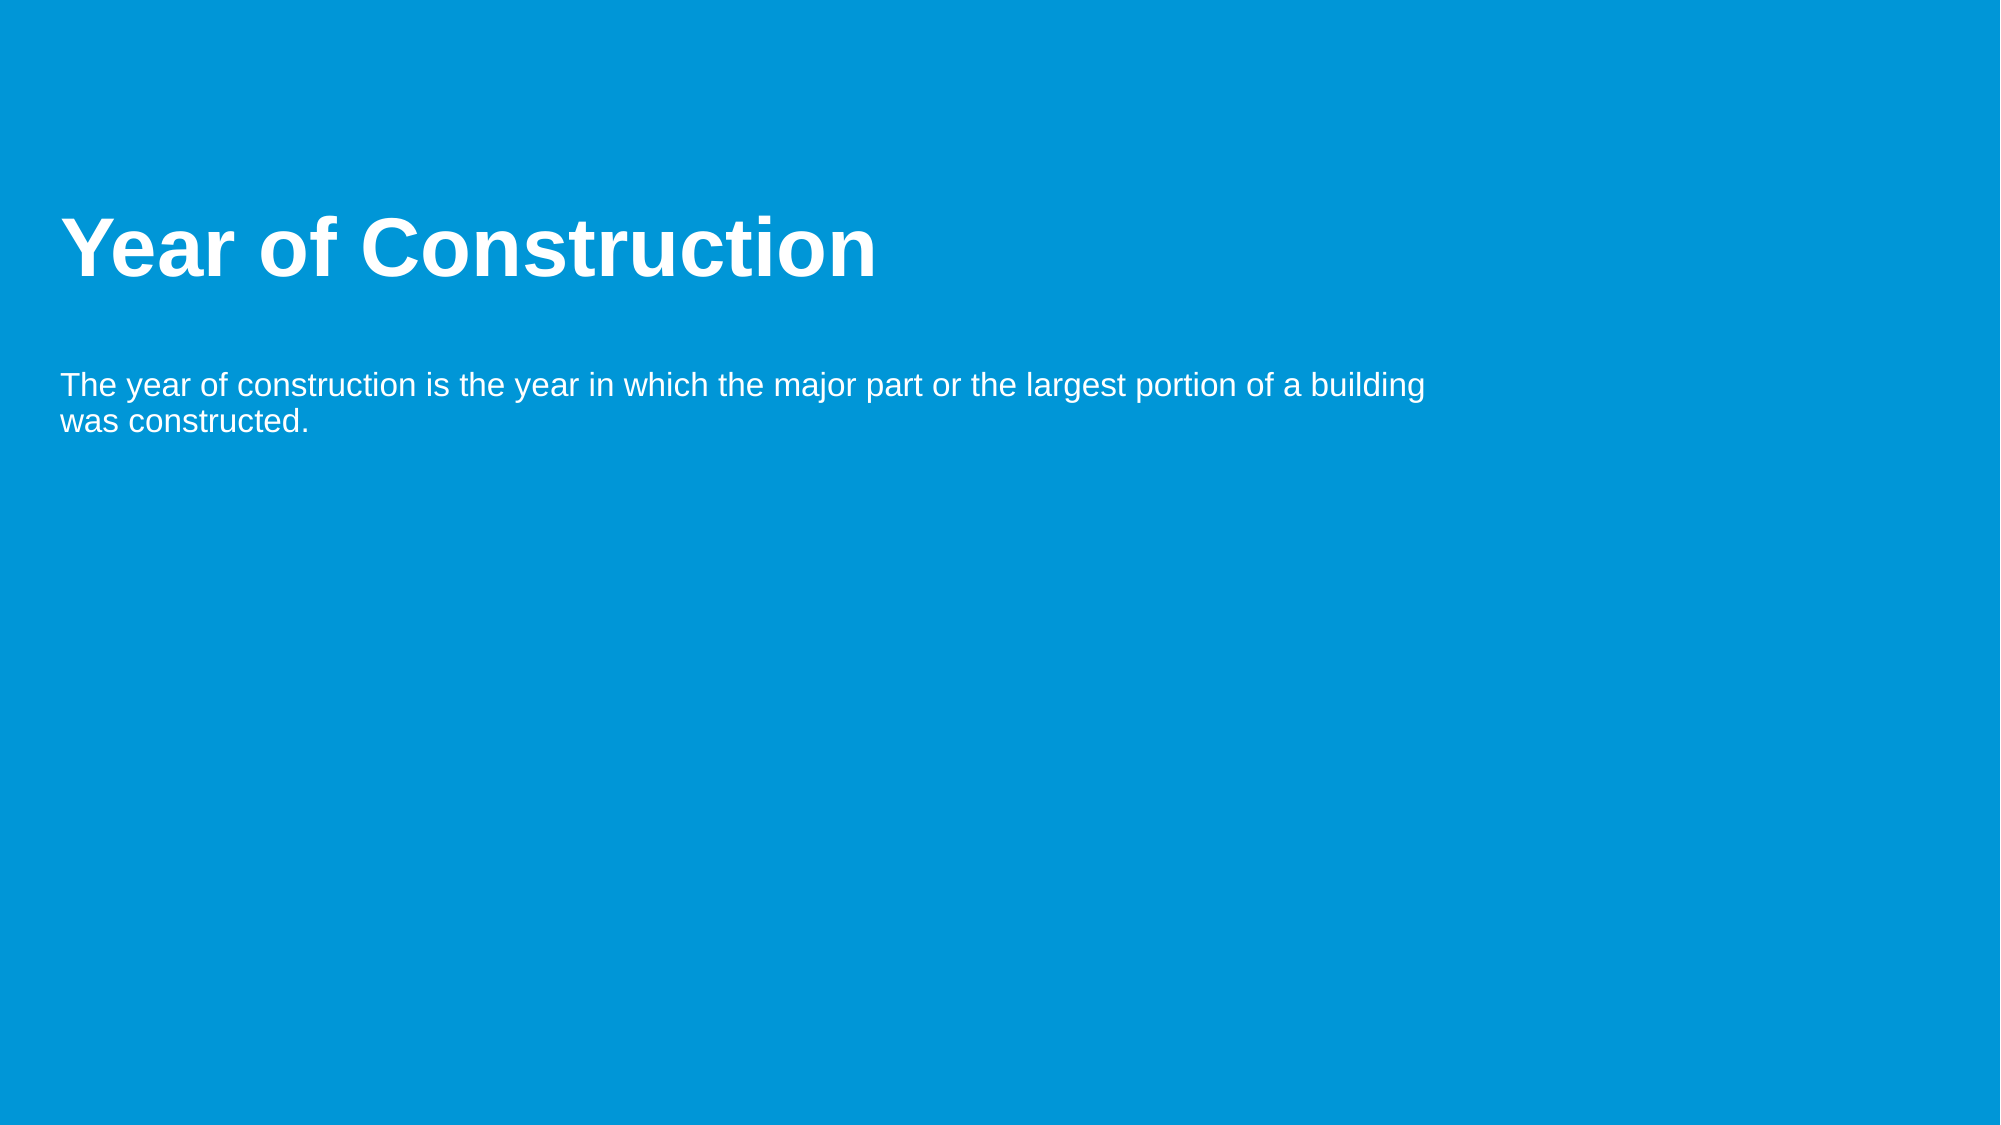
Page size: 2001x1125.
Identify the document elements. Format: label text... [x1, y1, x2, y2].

list The year of construction is the year in which the major part or the largest portion of a building was constructed. [44, 360, 1446, 1003]
title Year of Construction [44, 57, 1446, 303]
